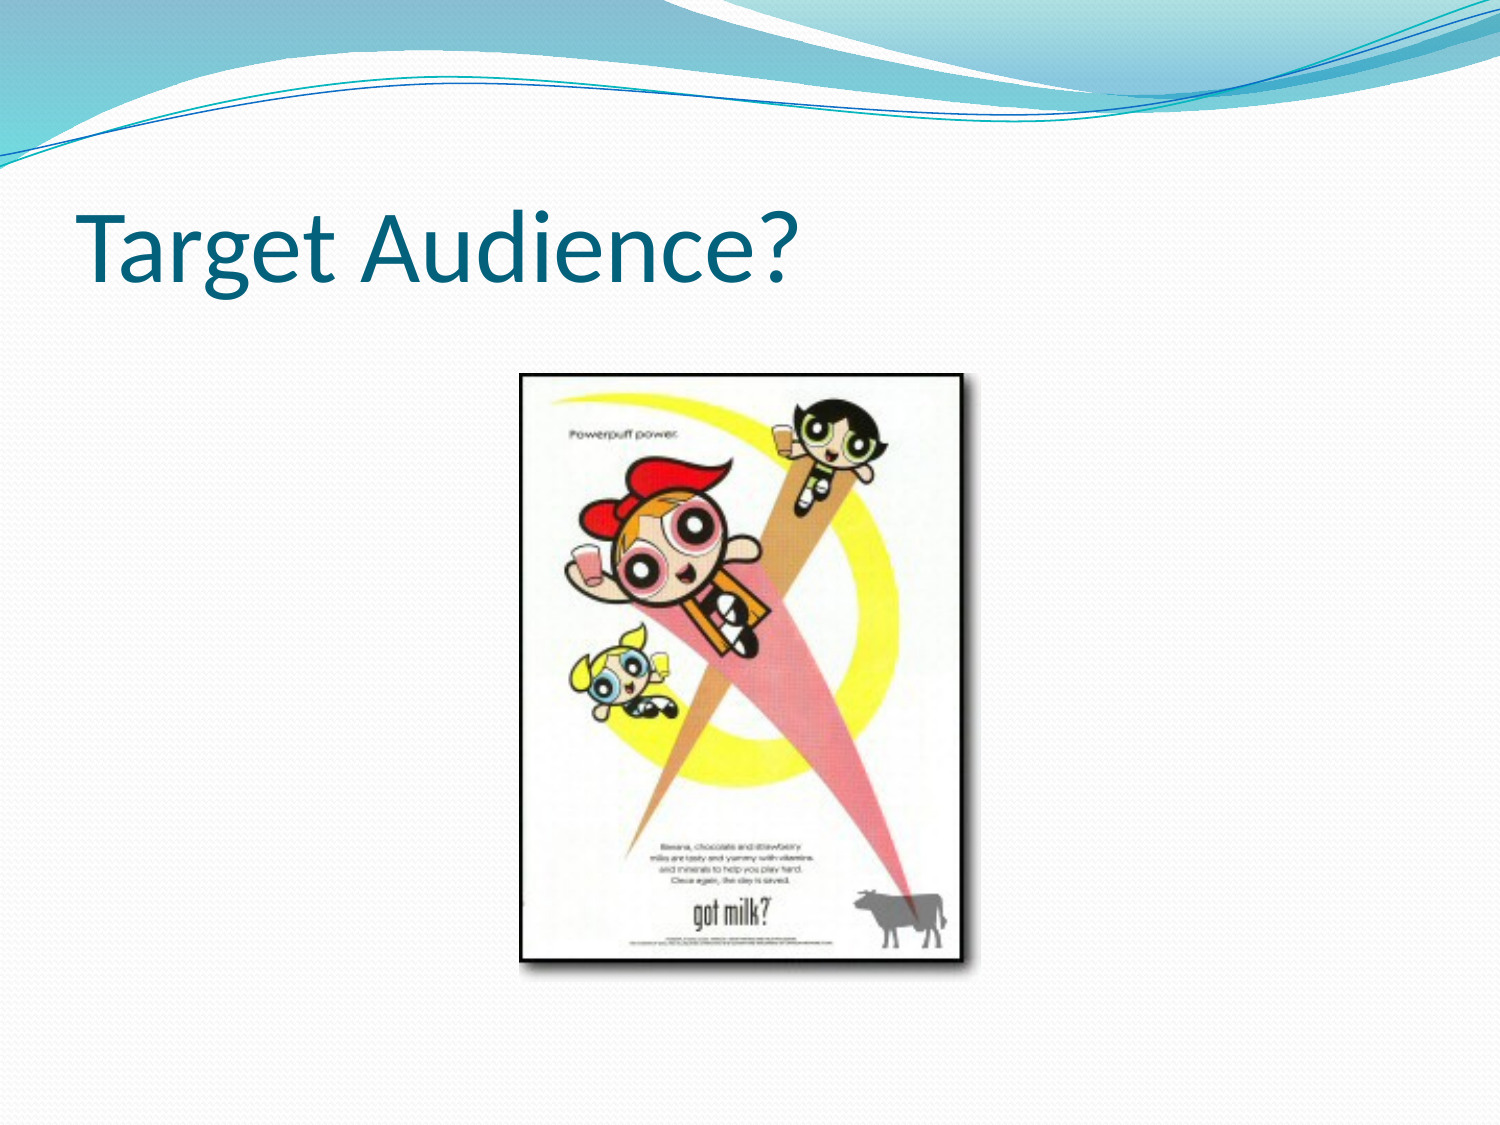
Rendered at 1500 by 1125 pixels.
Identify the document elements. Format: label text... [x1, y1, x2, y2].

title Target Audience? [75, 115, 1425, 303]
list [519, 373, 981, 982]
